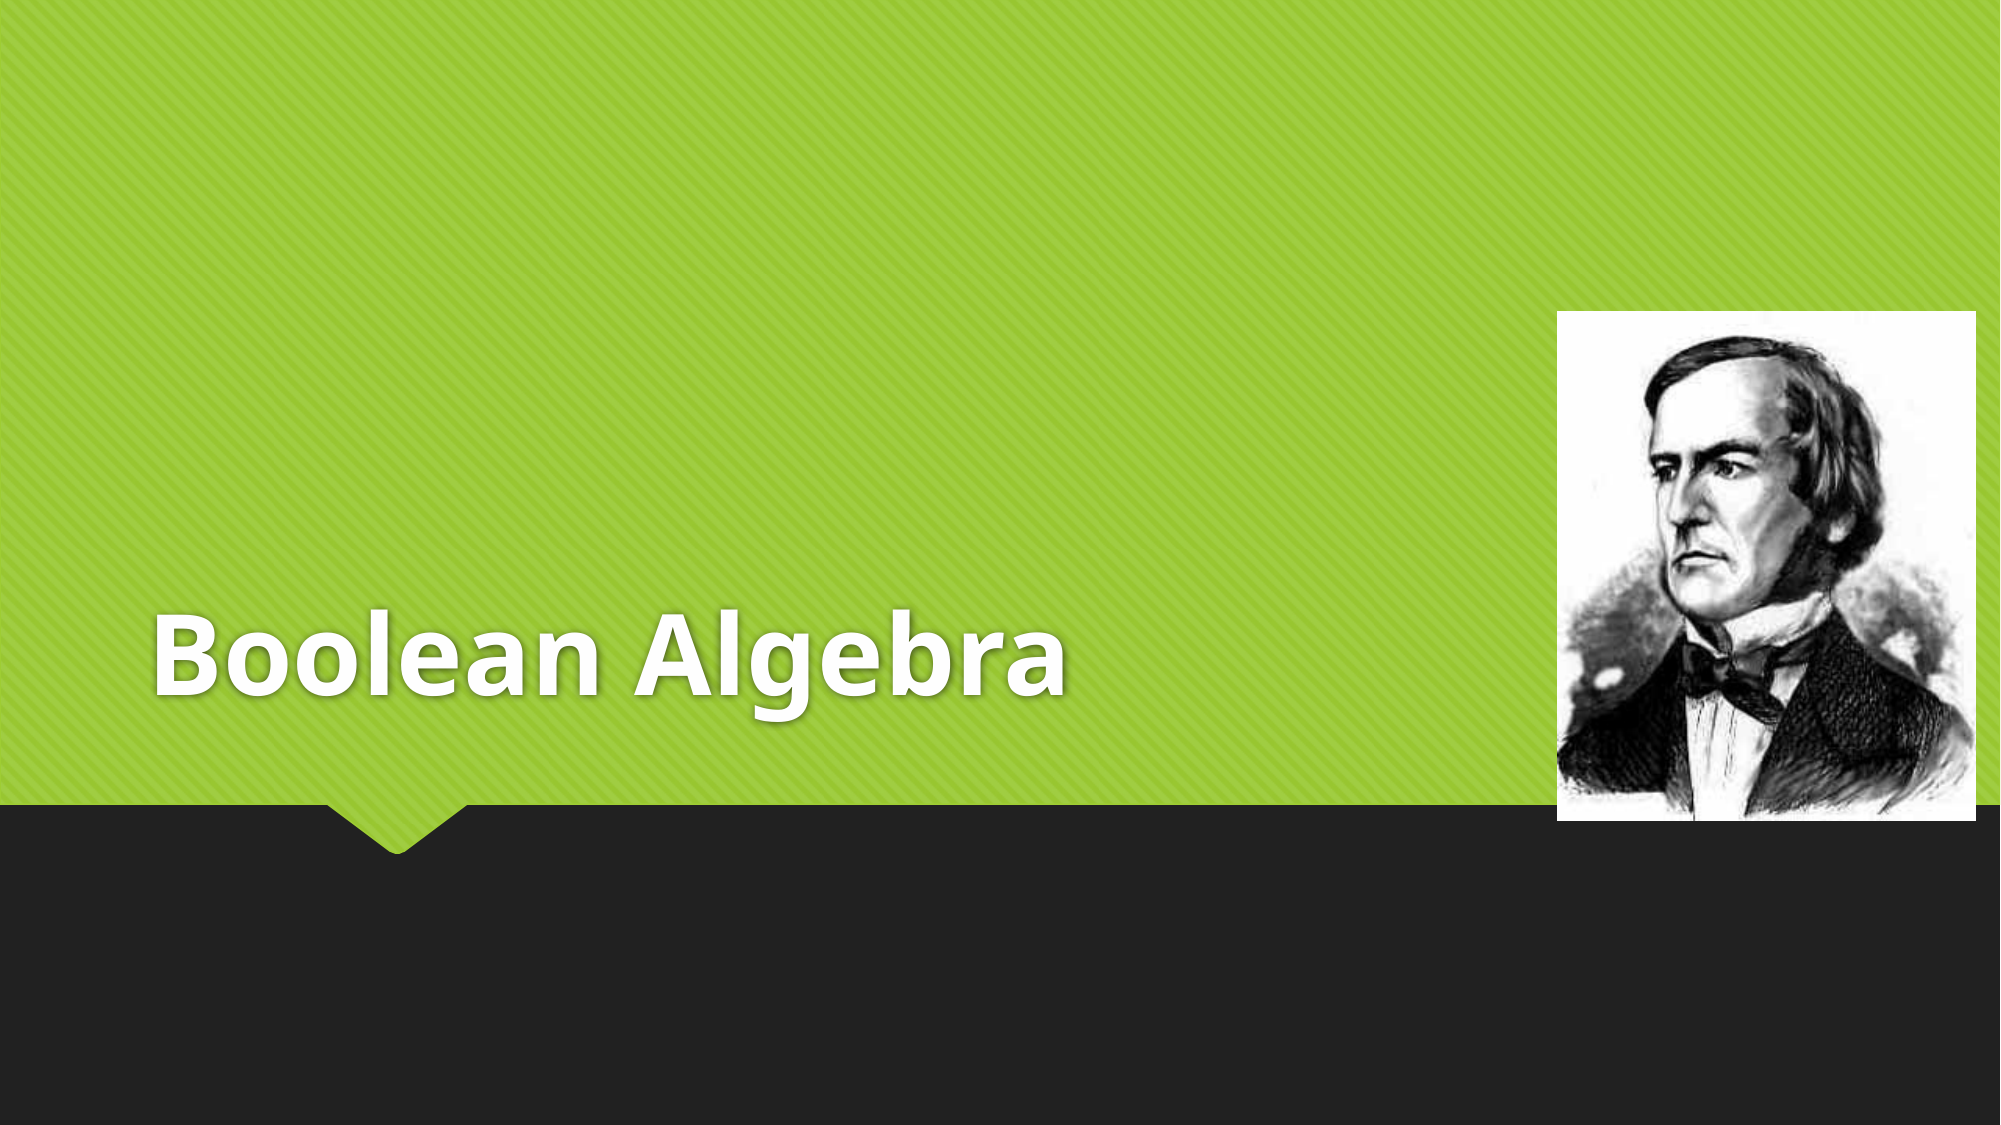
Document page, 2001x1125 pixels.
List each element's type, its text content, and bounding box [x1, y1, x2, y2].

picture [1556, 311, 1977, 822]
title Boolean Algebra [132, 237, 1868, 726]
